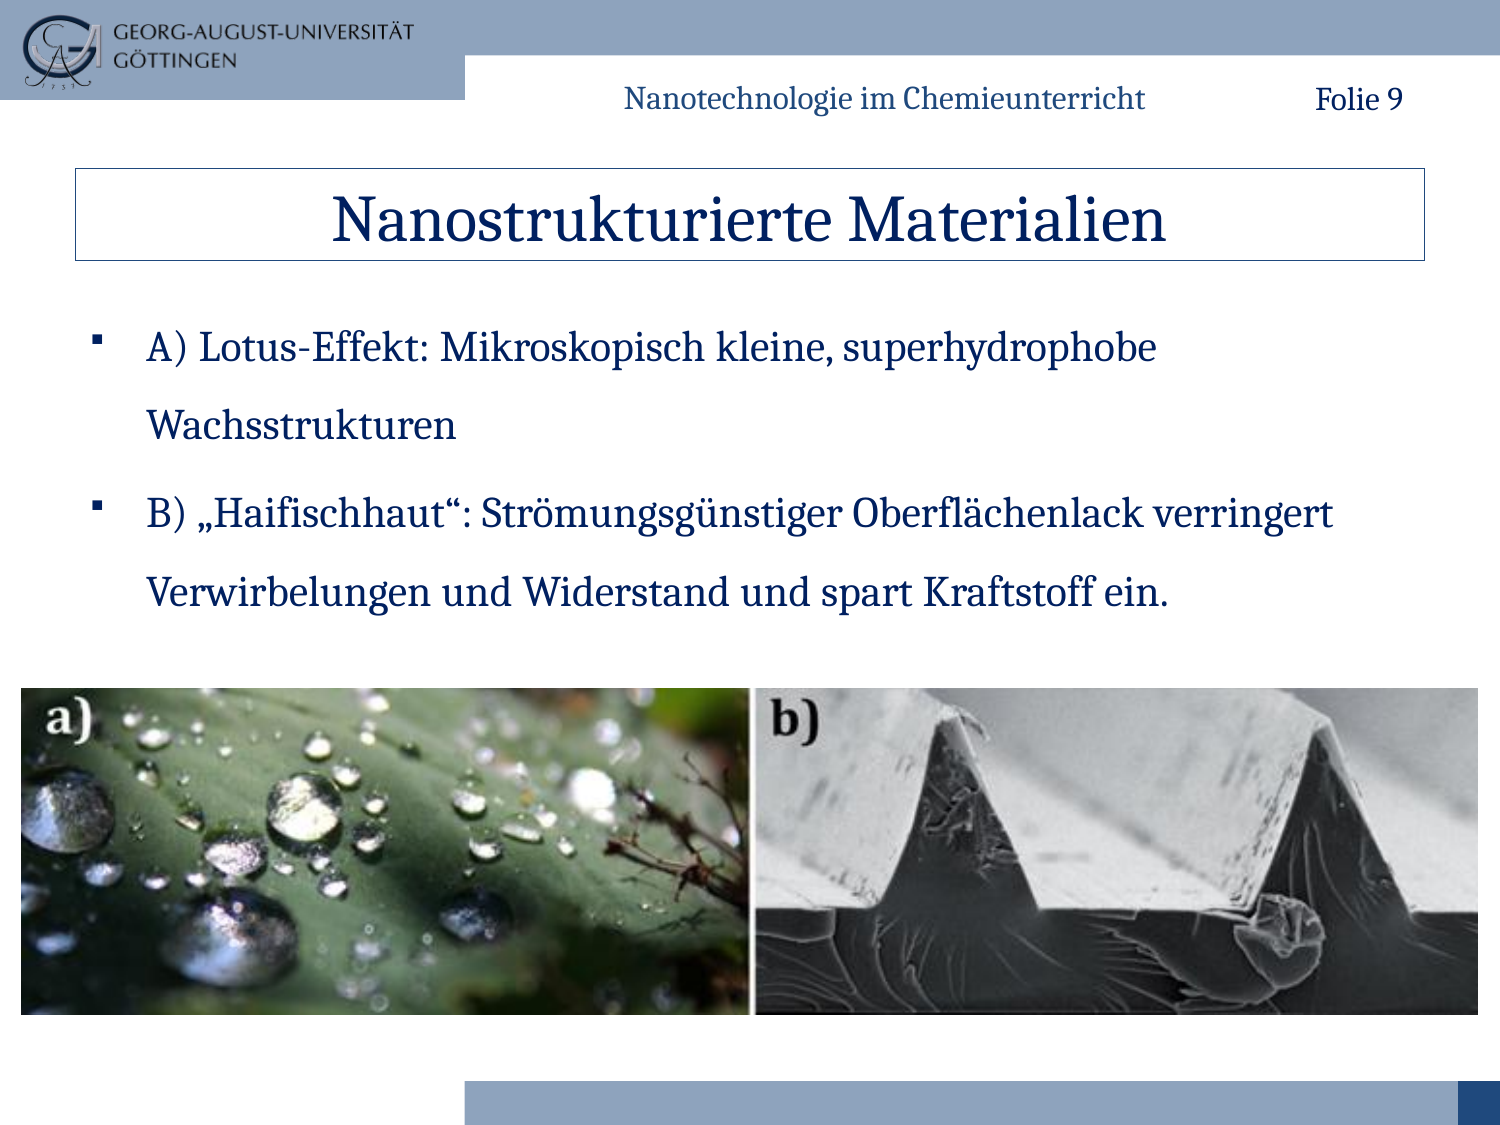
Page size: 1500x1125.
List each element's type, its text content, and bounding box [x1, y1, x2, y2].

picture [21, 688, 1478, 1016]
list A) Lotus-Effekt: Mikroskopisch kleine, superhydrophobe Wachsstrukturen B) „Haifischhaut“: Strömungsgünstiger Oberflächenlack verringert Verwirbelungen und Widerstand und spart Kraftstoff ein. [75, 283, 1425, 686]
slide_number Folie 9 [1248, 53, 1419, 140]
picture [22, 14, 414, 90]
title Nanostrukturierte Materialien [75, 168, 1425, 261]
